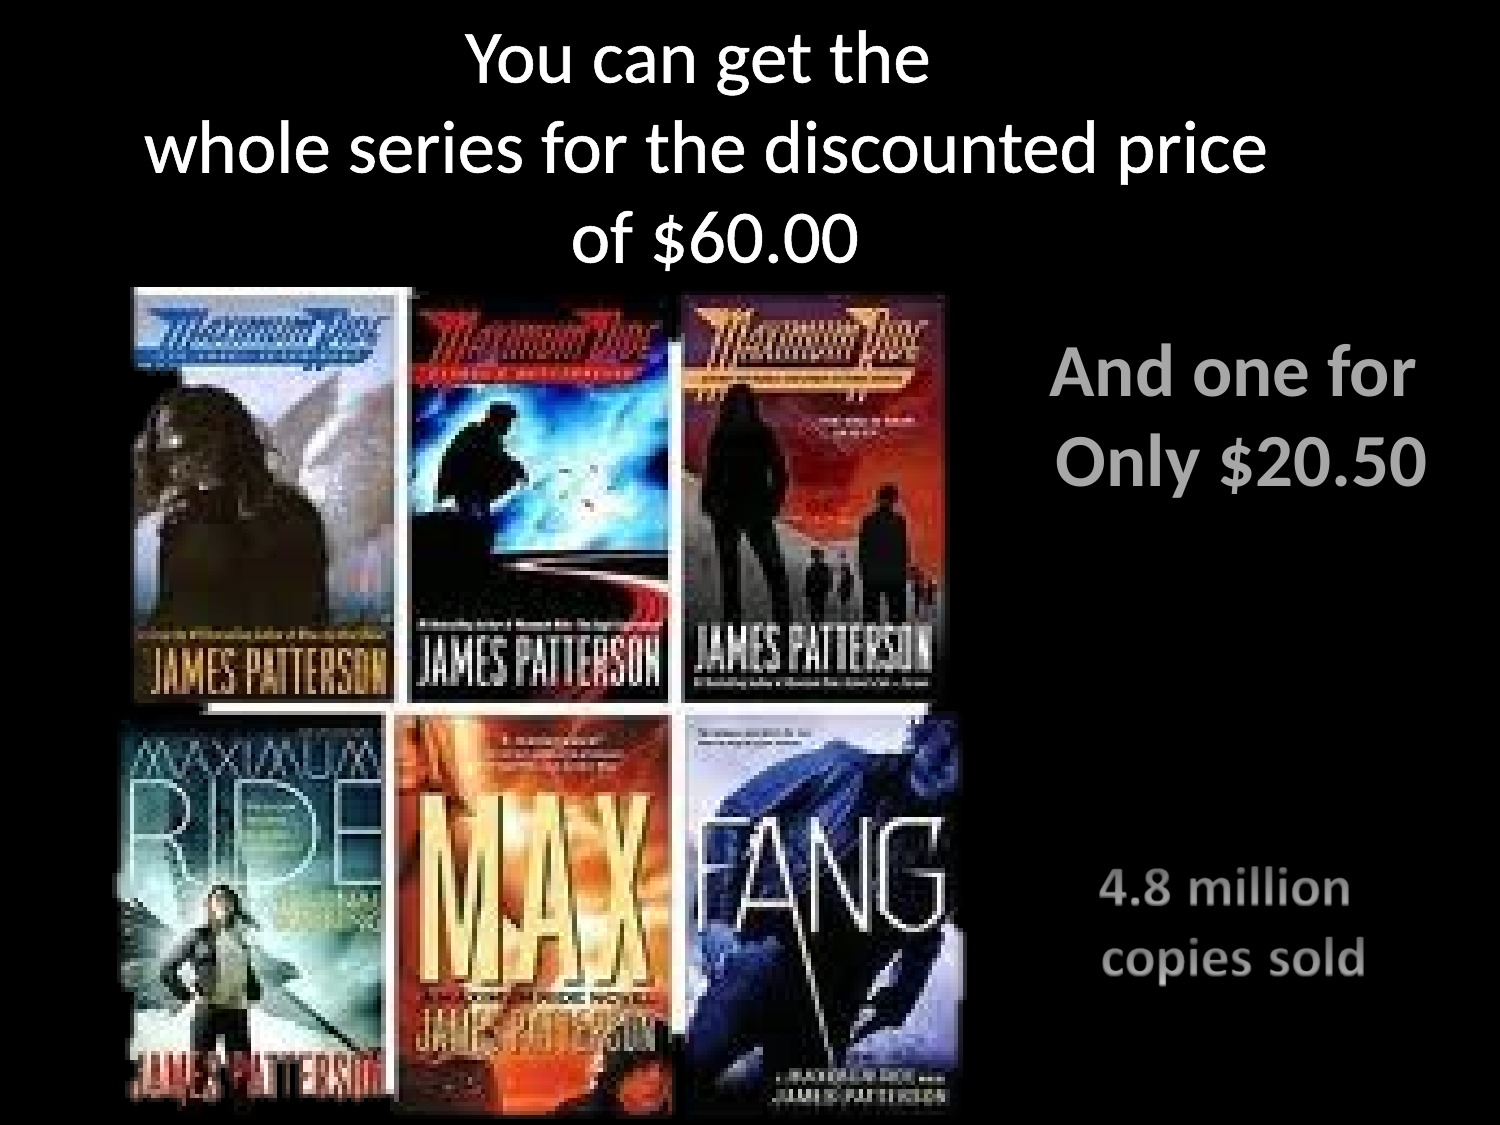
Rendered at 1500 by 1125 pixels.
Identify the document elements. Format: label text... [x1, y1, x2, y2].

text_box And one for Only $20.50 [1107, 314, 1443, 510]
picture [0, 287, 1404, 1125]
text_box You can get the whole series for the discounted price of $60.00 [128, 0, 1284, 285]
